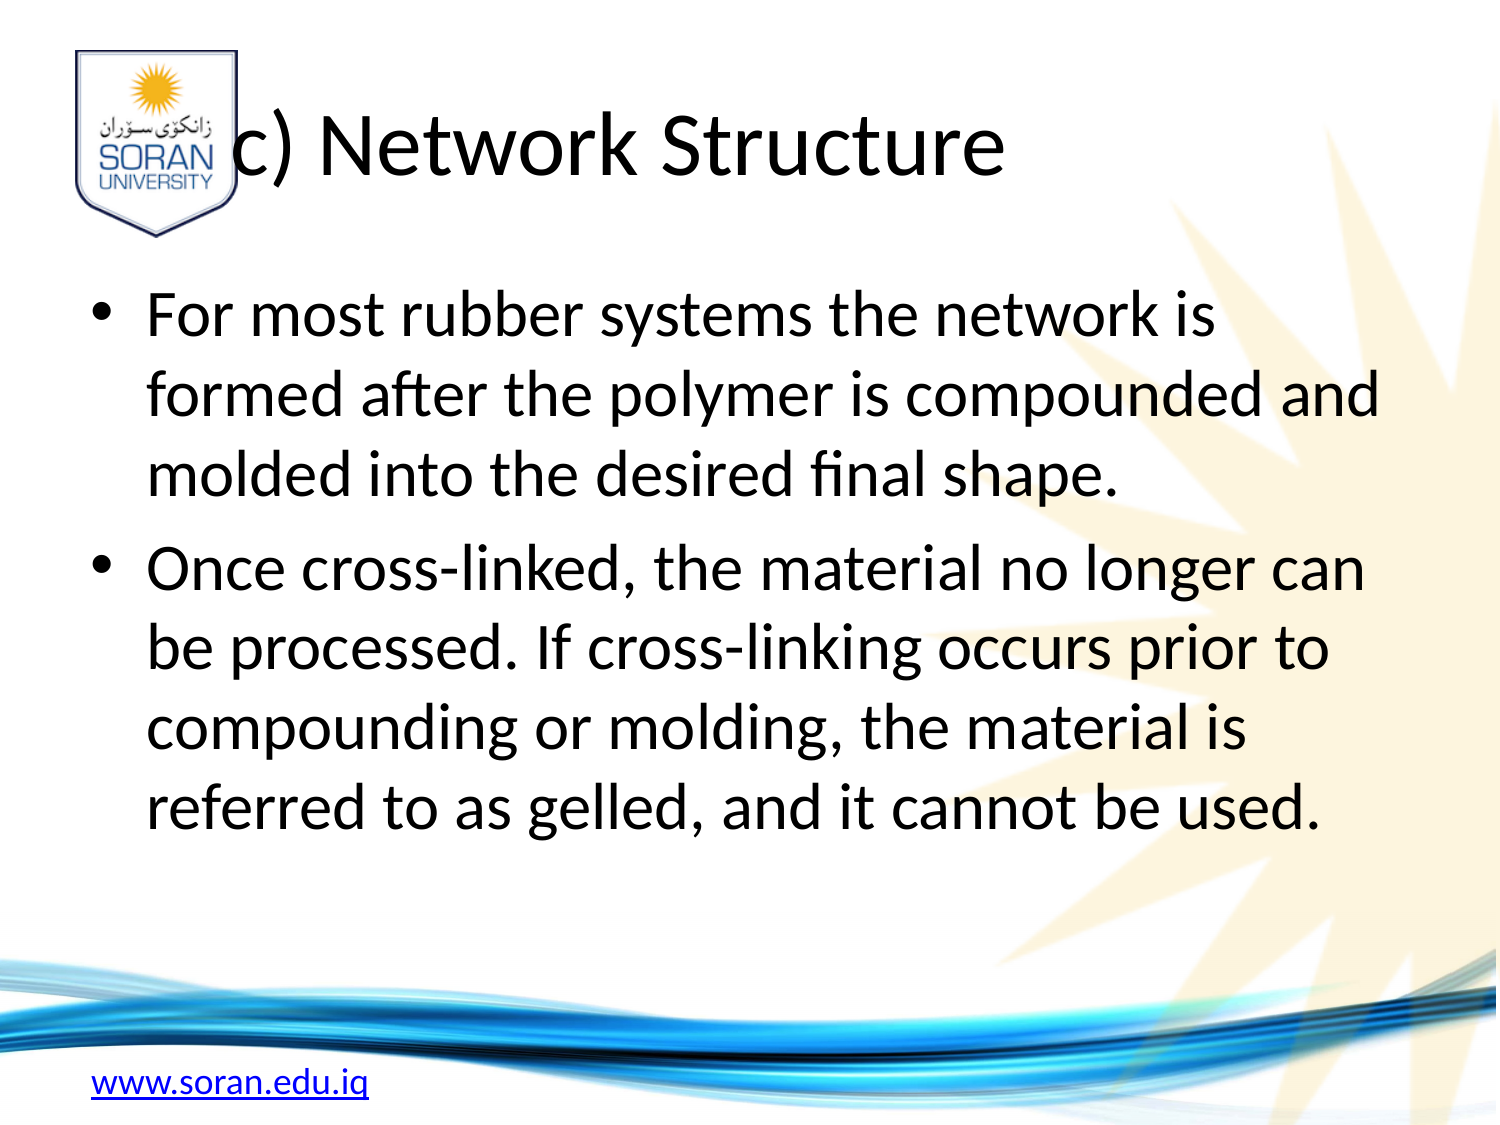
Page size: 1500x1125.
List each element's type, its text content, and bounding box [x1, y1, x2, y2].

picture [0, 99, 1500, 1125]
picture [75, 233, 238, 238]
title c) Network Structure [75, 45, 1425, 233]
list For most rubber systems the network is formed after the polymer is compounded and molded into the desired final shape. Once cross-linked, the material no longer can be processed. If cross-linking occurs prior to compounding or molding, the material is referred to as gelled, and it cannot be used. [75, 262, 1425, 1005]
